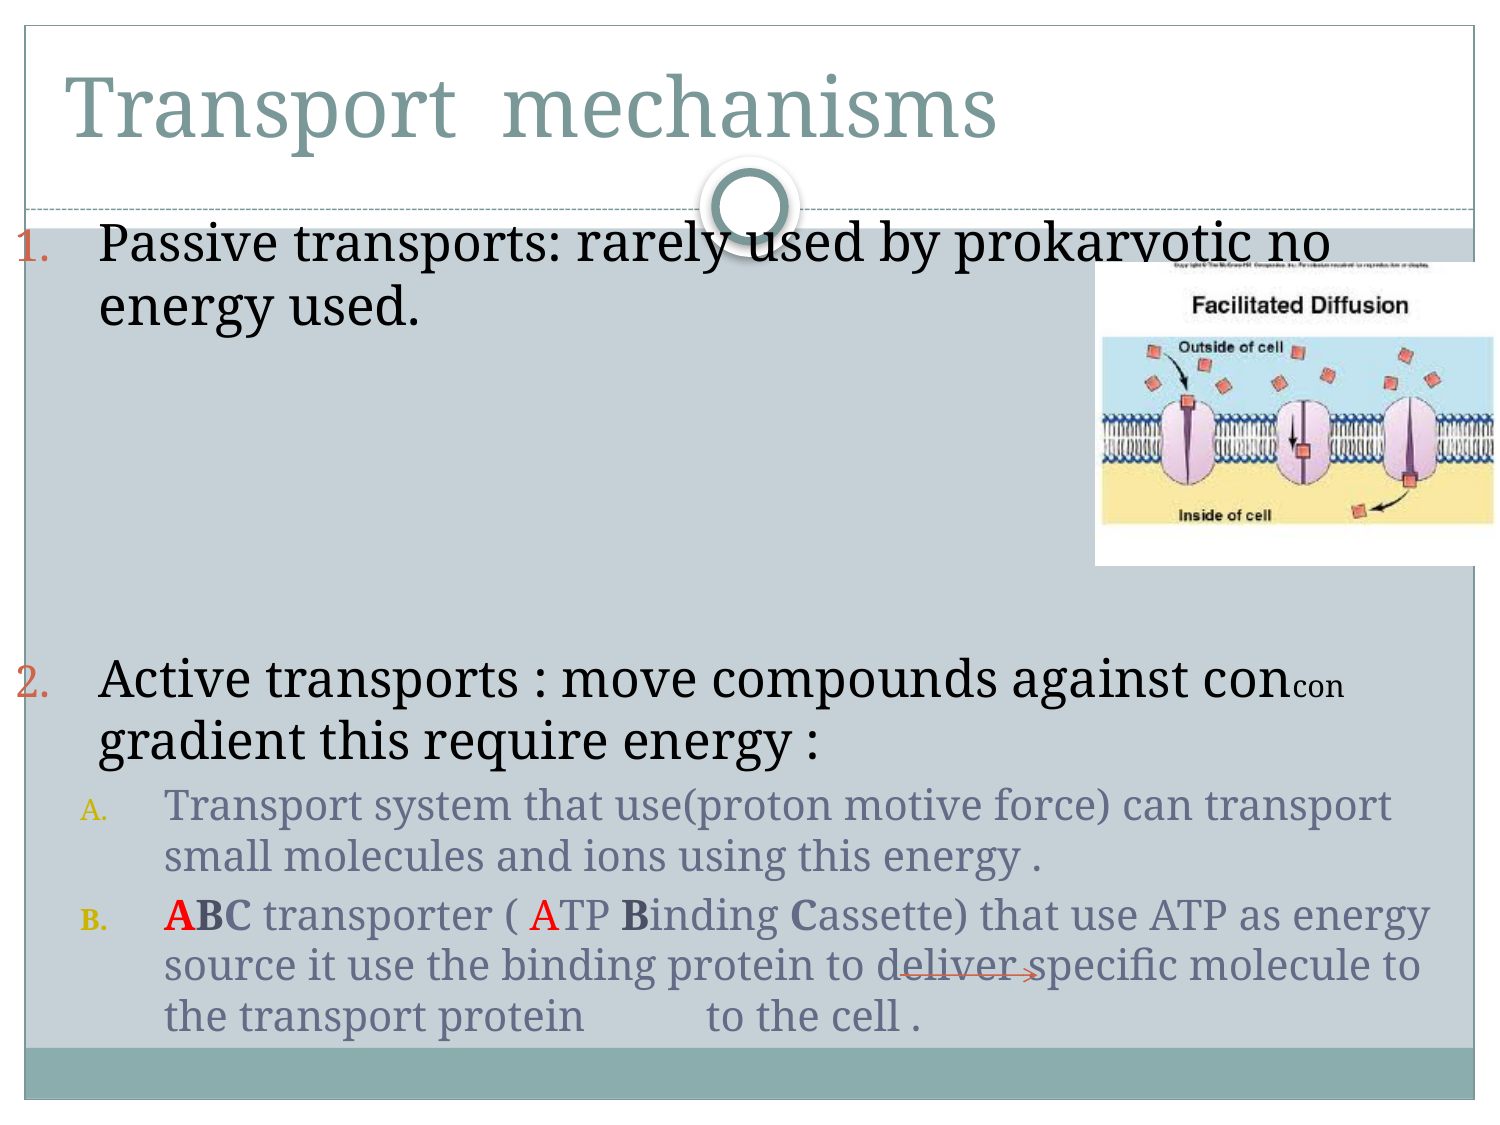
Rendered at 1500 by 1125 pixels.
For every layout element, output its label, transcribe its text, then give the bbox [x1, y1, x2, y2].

list Passive transports: rarely used by prokaryotic no energy used. Active transports : move compounds against concon gradient this require energy : Transport system that use(proton motive force) can transport small molecules and ions using this energy . ABC transporter ( ATP Binding Cassette) that use ATP as energy source it use the binding protein to deliver specific molecule to the transport protein to the cell . [0, 200, 1500, 1125]
title Transport mechanisms [49, 37, 1450, 162]
picture [1095, 262, 1500, 566]
